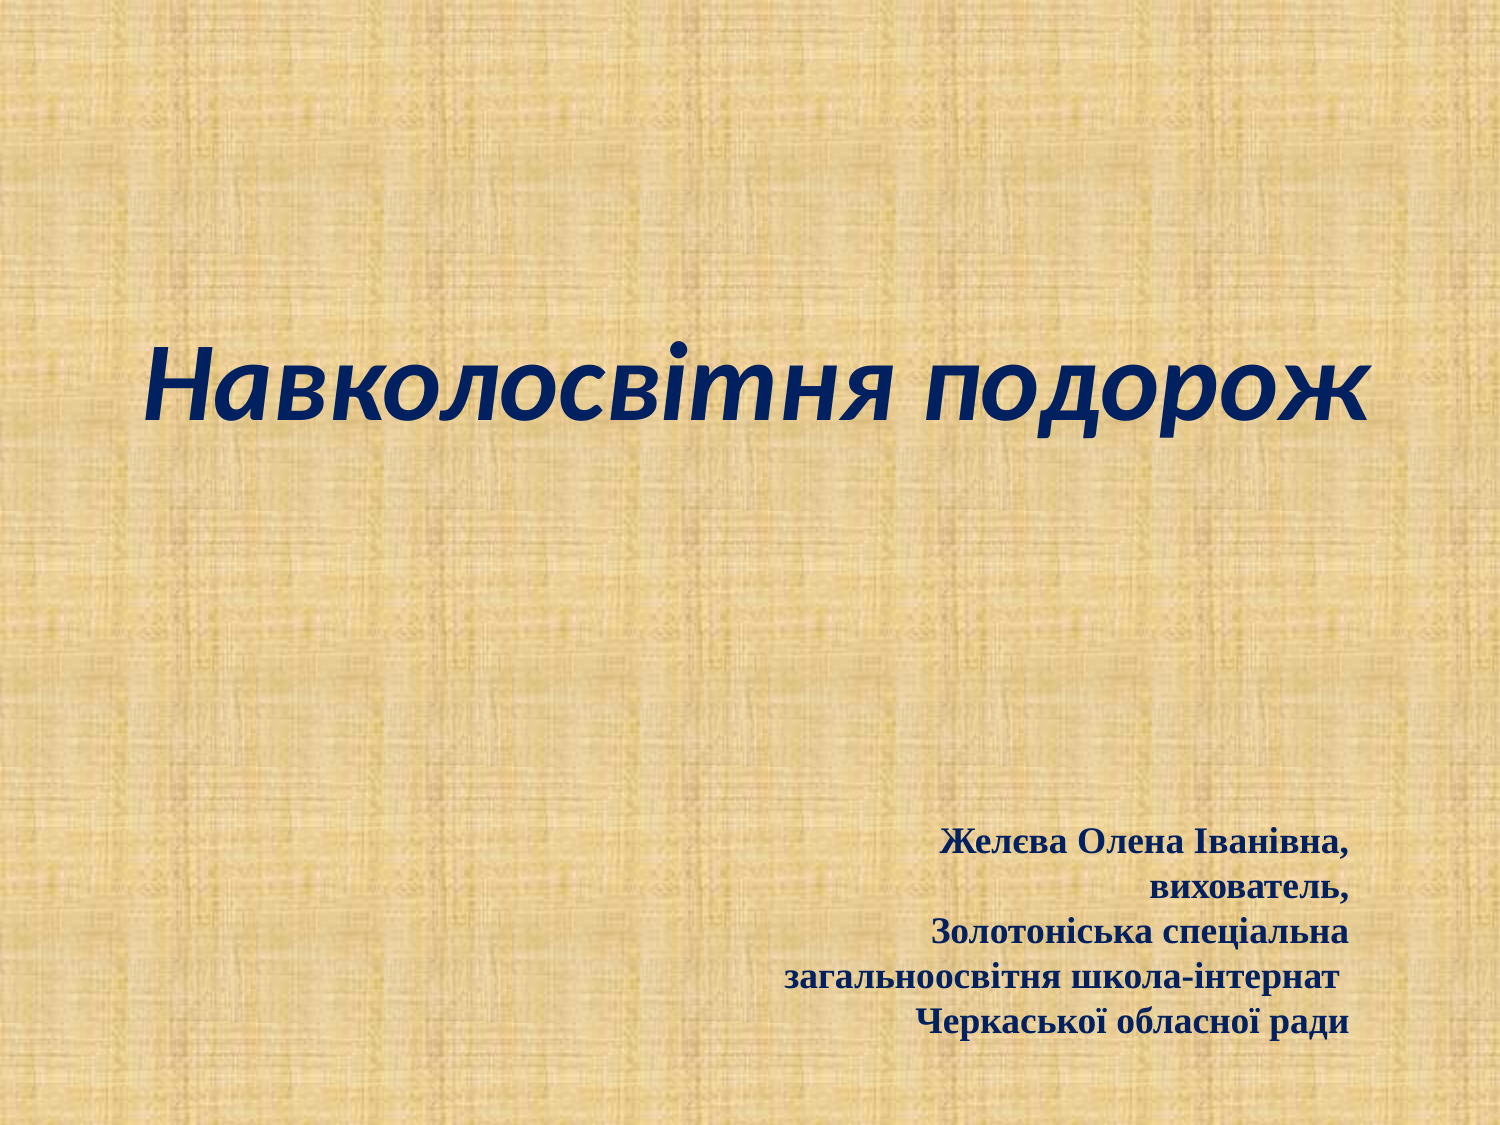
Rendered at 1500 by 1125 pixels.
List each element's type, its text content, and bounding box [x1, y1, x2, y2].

picture [0, 0, 1500, 1125]
title Навколосвітня подорож [82, 281, 1432, 469]
text_box Желєва Олена Іванівна, вихователь, Золотоніська спеціальна загальноосвітня школа-інтернат Черкаської обласної ради [714, 808, 1365, 1049]
